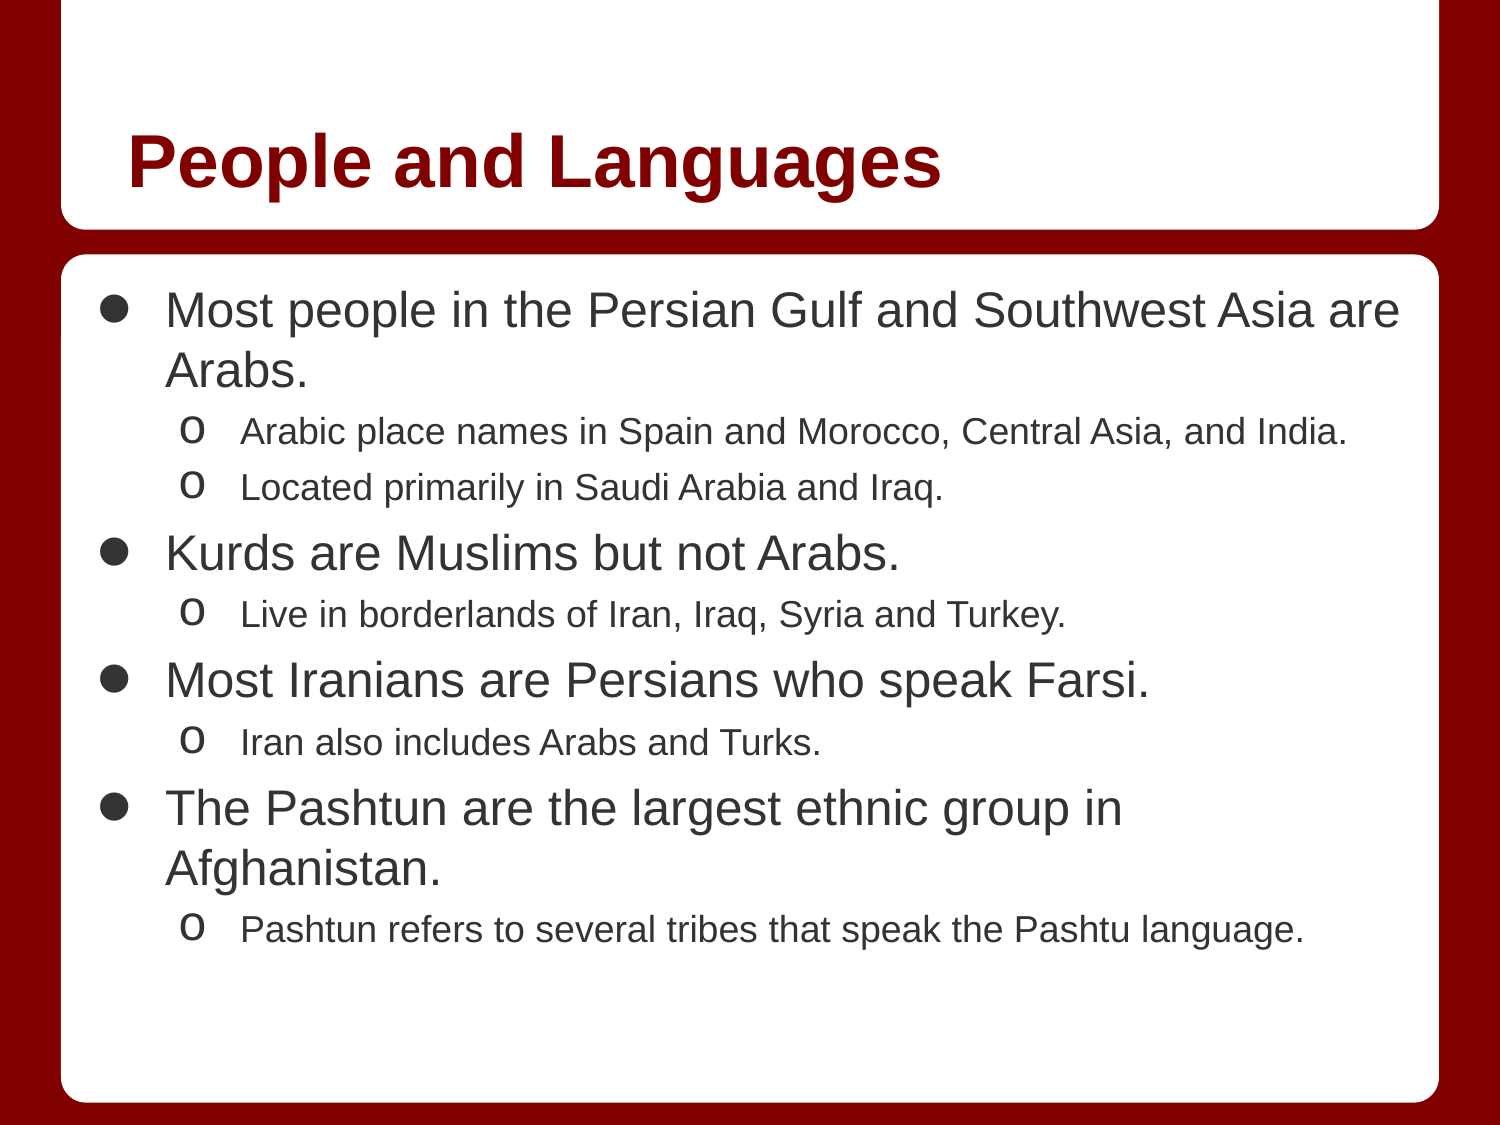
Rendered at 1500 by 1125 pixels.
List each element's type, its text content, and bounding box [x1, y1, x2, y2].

title People and Languages [75, 30, 1425, 218]
list Most people in the Persian Gulf and Southwest Asia are Arabs. Arabic place names in Spain and Morocco, Central Asia, and India. Located primarily in Saudi Arabia and Iraq. Kurds are Muslims but not Arabs. Live in borderlands of Iran, Iraq, Syria and Turkey. Most Iranians are Persians who speak Farsi. Iran also includes Arabs and Turks. The Pashtun are the largest ethnic group in Afghanistan. Pashtun refers to several tribes that speak the Pashtu language. [75, 262, 1425, 1078]
